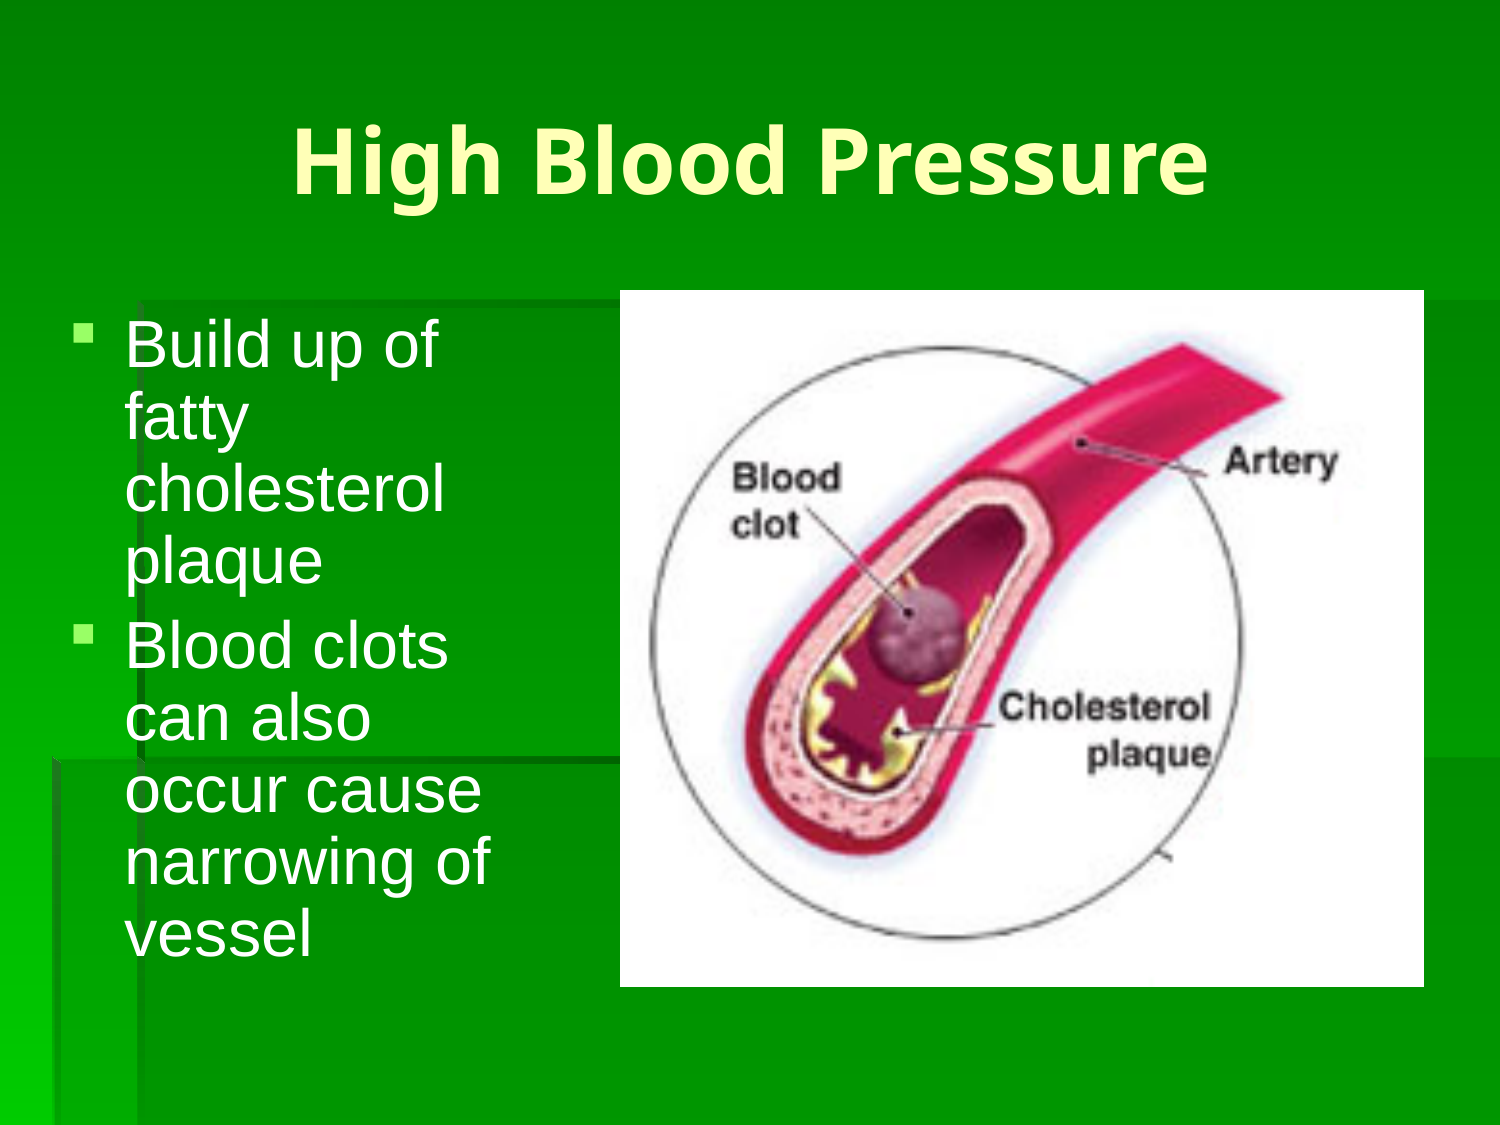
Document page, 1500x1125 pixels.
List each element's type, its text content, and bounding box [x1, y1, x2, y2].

picture [619, 290, 1424, 987]
title High Blood Pressure [74, 39, 1451, 276]
list Build up of fatty cholesterol plaque Blood clots can also occur cause narrowing of vessel [52, 302, 562, 991]
